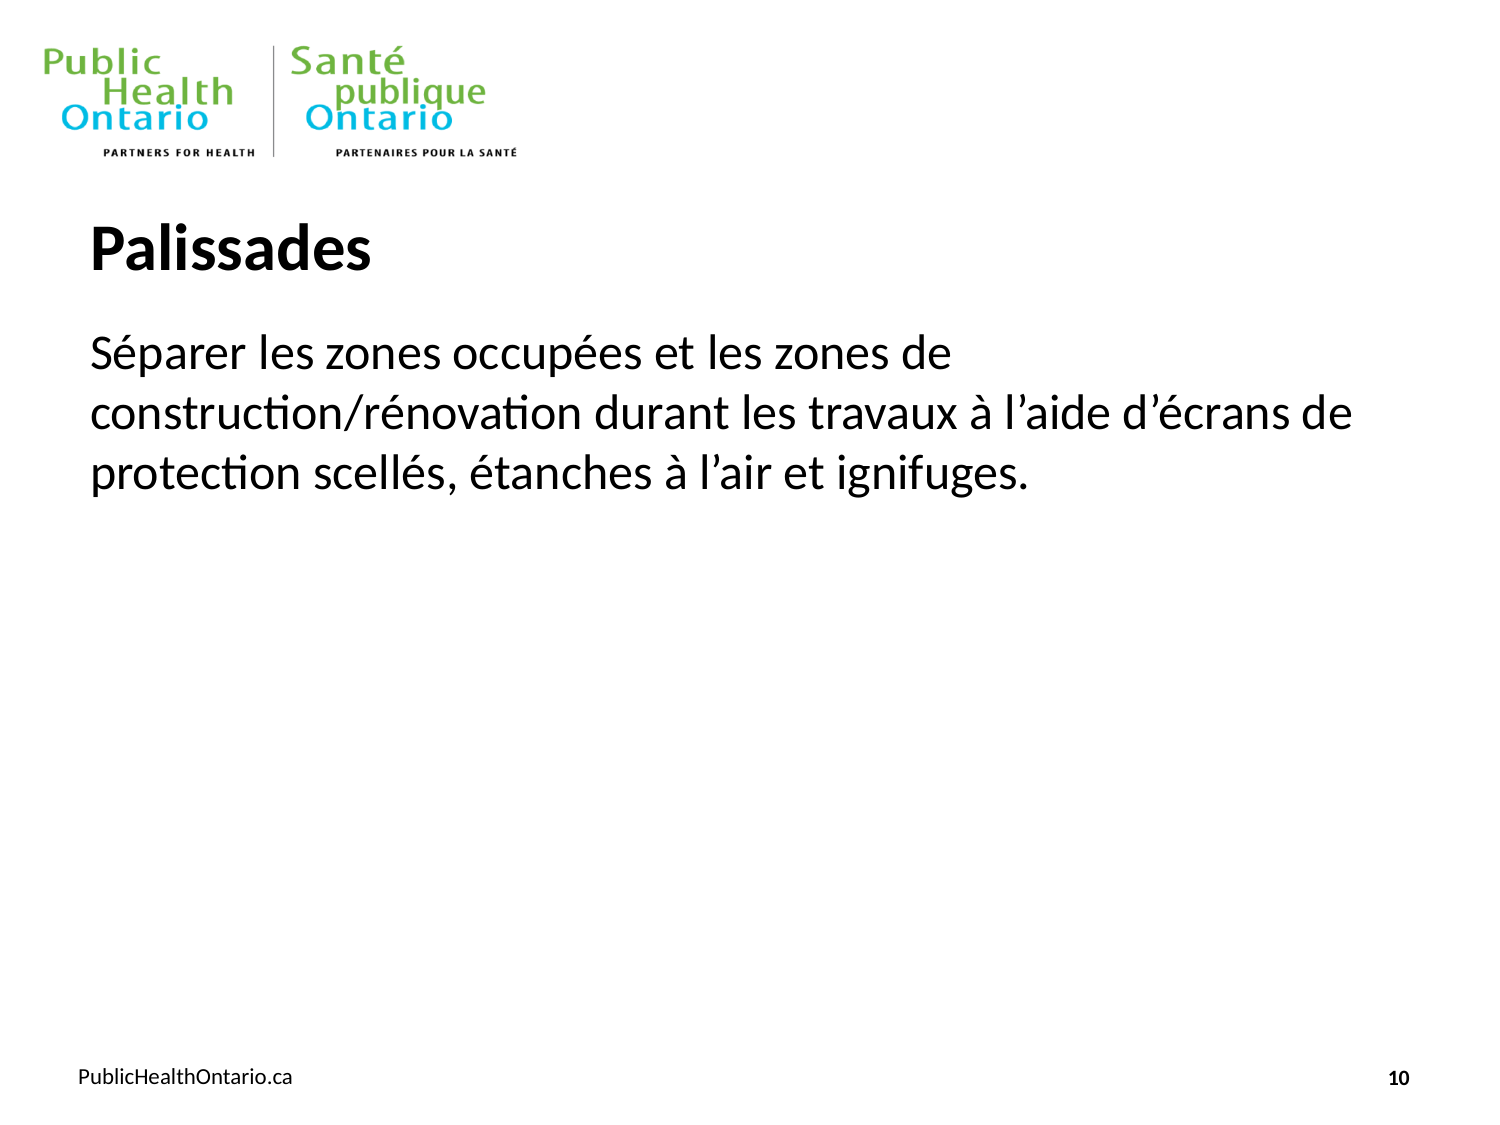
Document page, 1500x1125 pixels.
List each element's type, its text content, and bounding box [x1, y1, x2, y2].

title Palissades [75, 187, 1425, 300]
picture [37, 37, 525, 165]
list Séparer les zones occupées et les zones de construction/rénovation durant les travaux à l’aide d’écrans de protection scellés, étanches à l’air et ignifuges. [75, 312, 1425, 1038]
slide_number 10 [1287, 1057, 1425, 1096]
